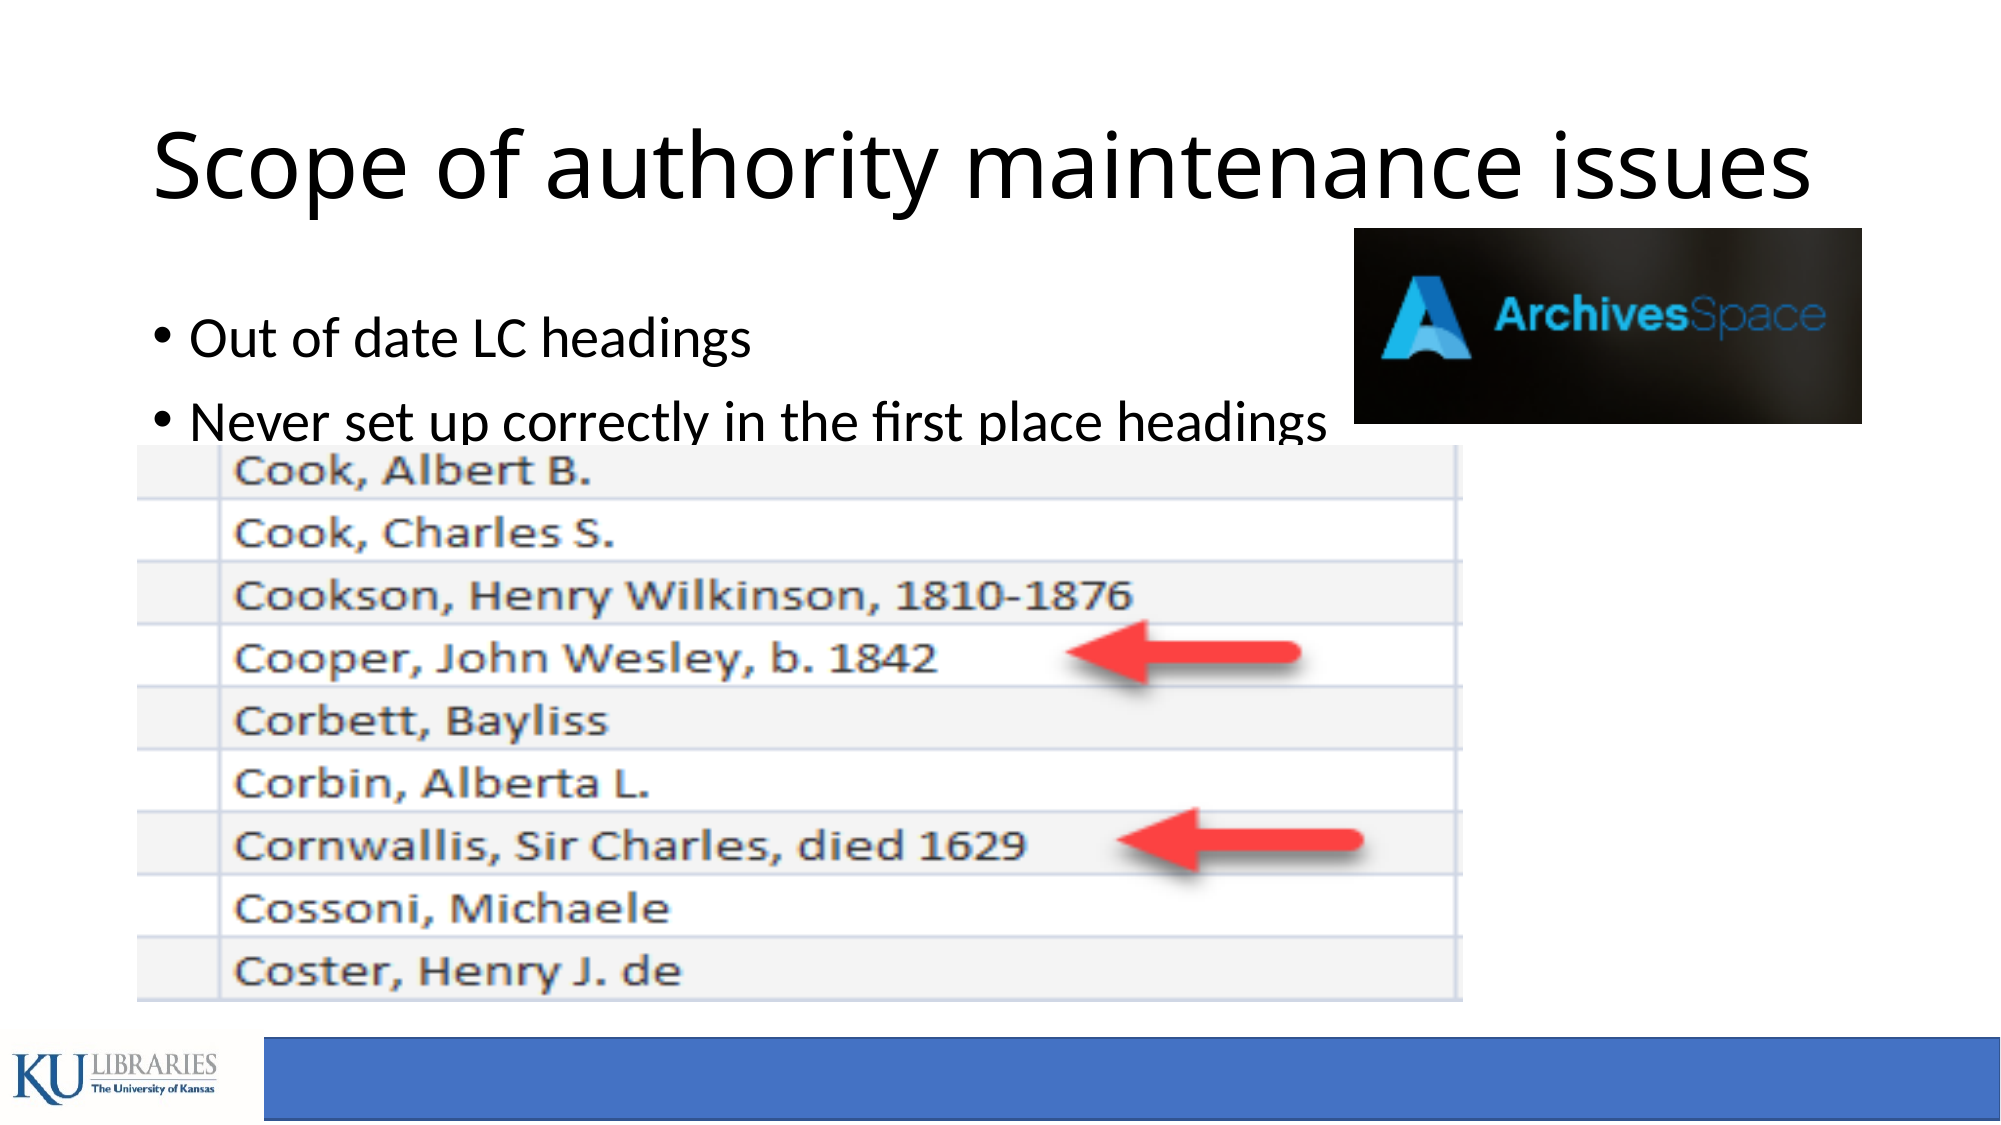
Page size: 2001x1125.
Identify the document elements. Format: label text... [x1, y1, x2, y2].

list Out of date LC headings Never set up correctly in the first place headings Mis-tags, e.g. coded as a 110 but it’s a personal name Duplicates [137, 299, 1863, 1014]
picture [137, 445, 1463, 1002]
picture [1354, 228, 1862, 424]
title Scope of authority maintenance issues [137, 59, 1863, 278]
picture [0, 1029, 264, 1125]
